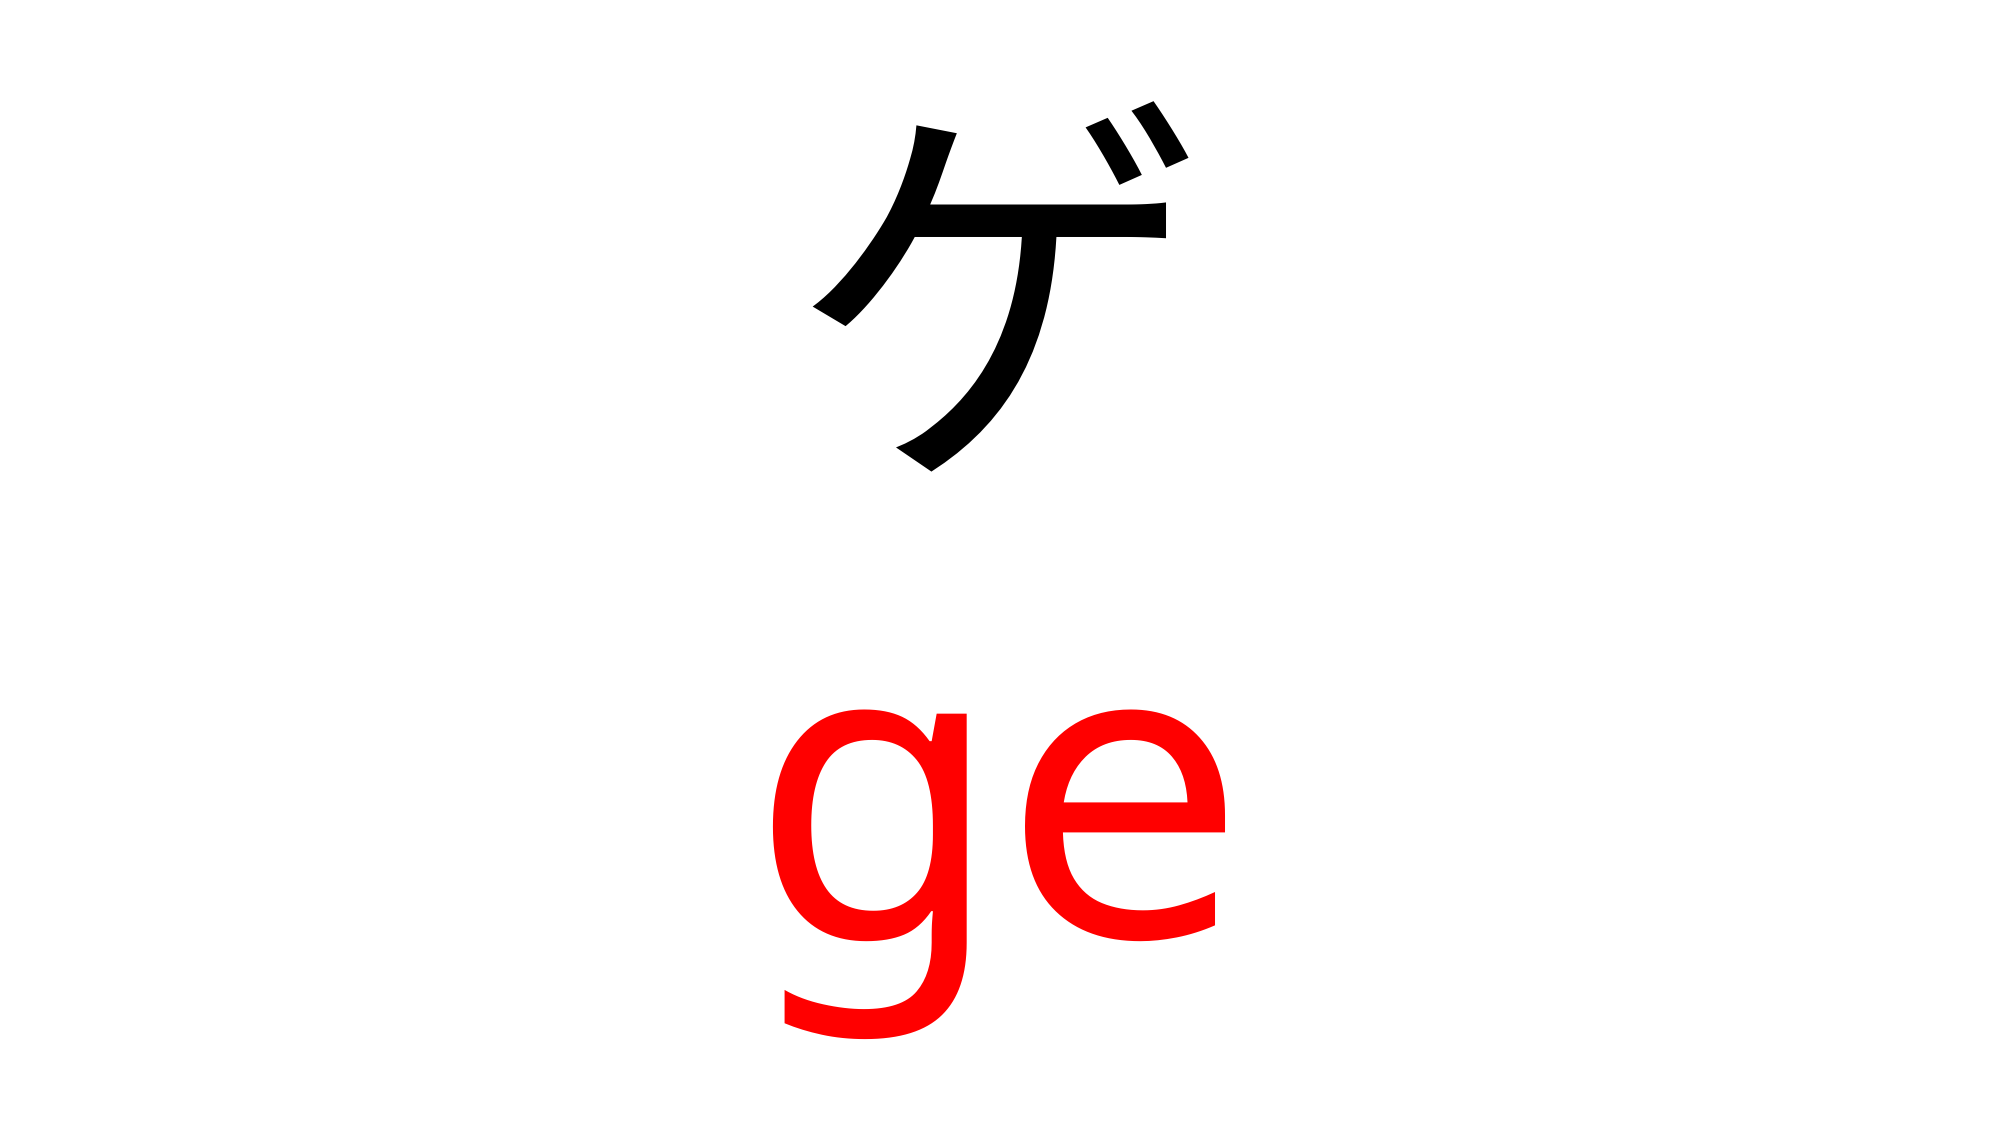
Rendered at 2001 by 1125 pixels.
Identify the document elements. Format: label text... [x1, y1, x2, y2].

text_box ge [249, 562, 1750, 1036]
title ゲ [249, 71, 1750, 545]
